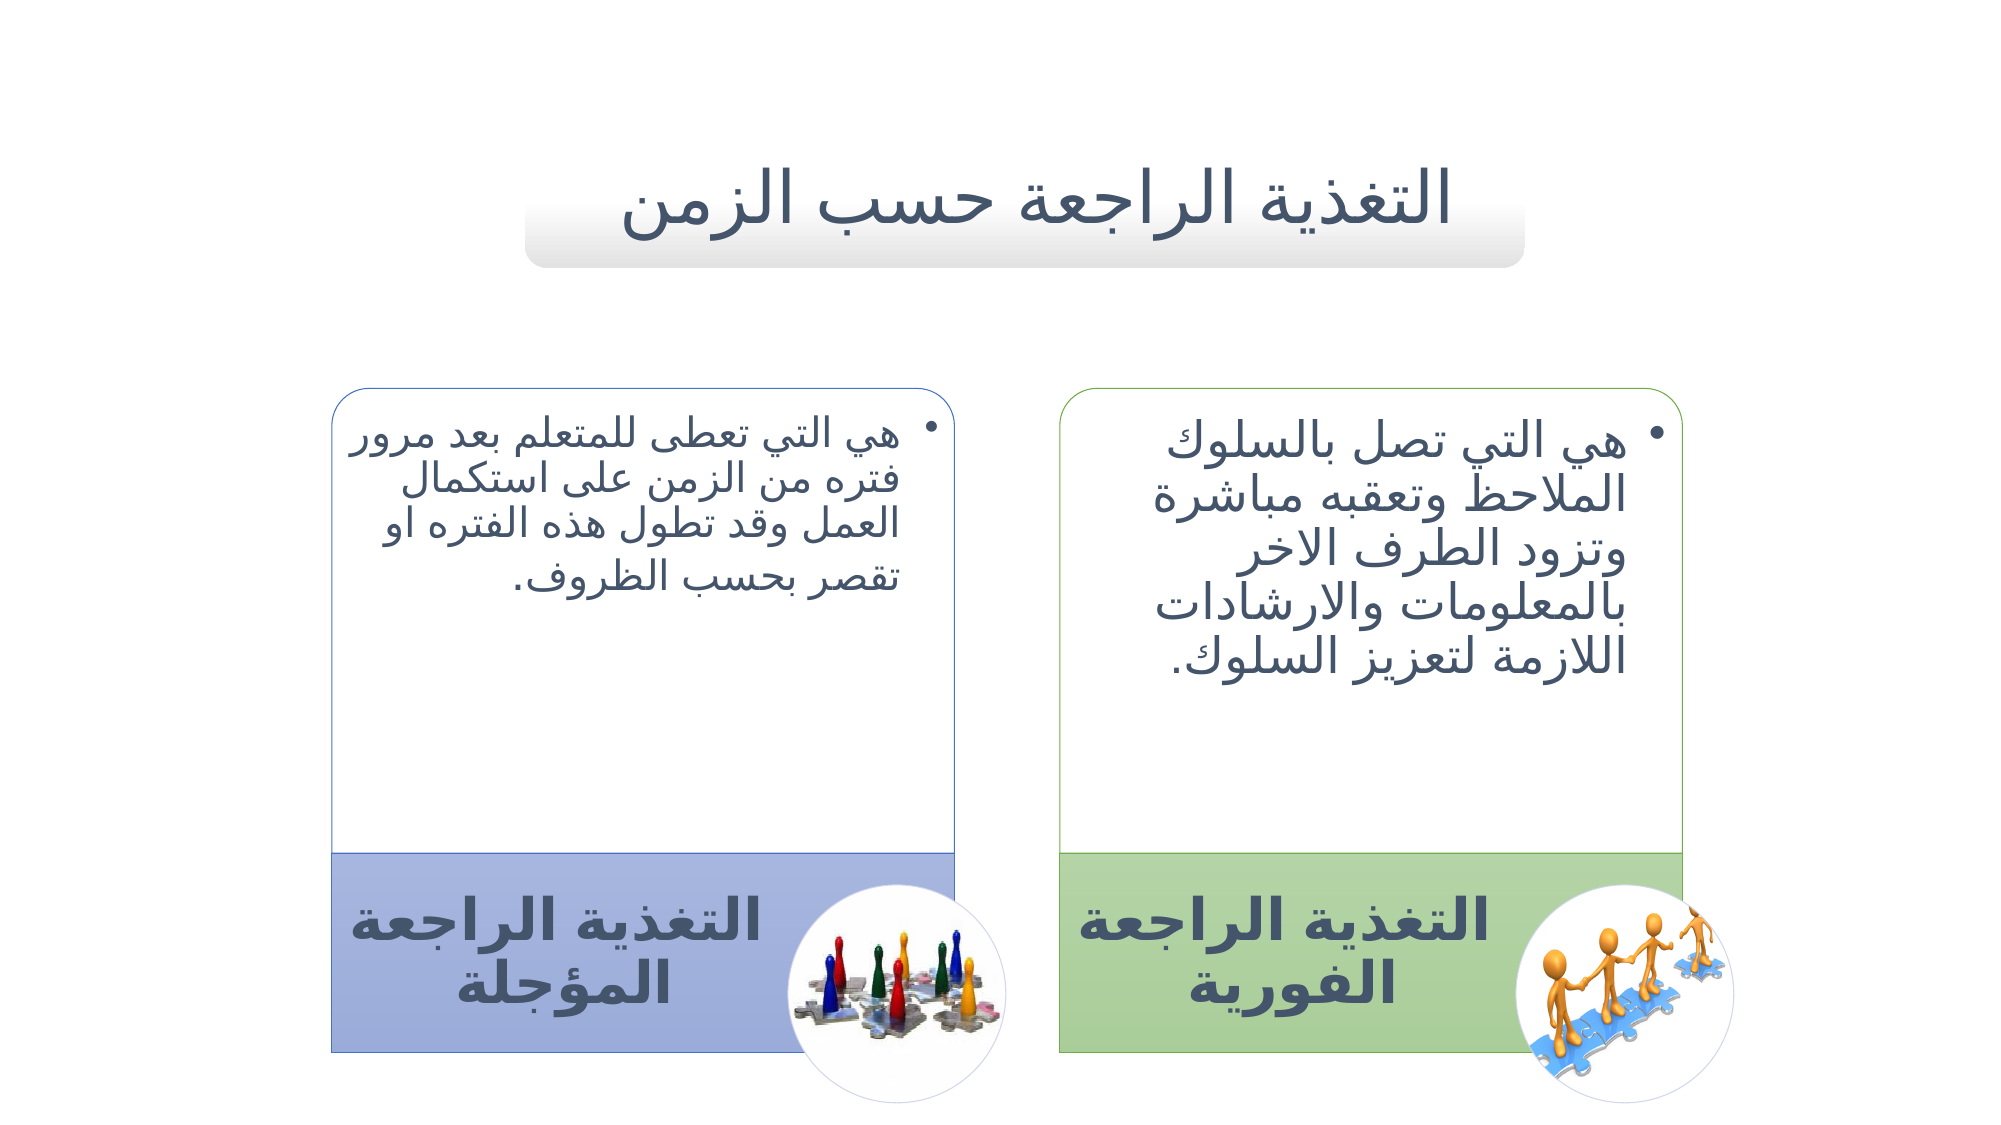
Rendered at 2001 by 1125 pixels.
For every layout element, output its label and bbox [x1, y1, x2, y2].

text_box [524, 86, 1525, 315]
text_box [331, 382, 1735, 1109]
